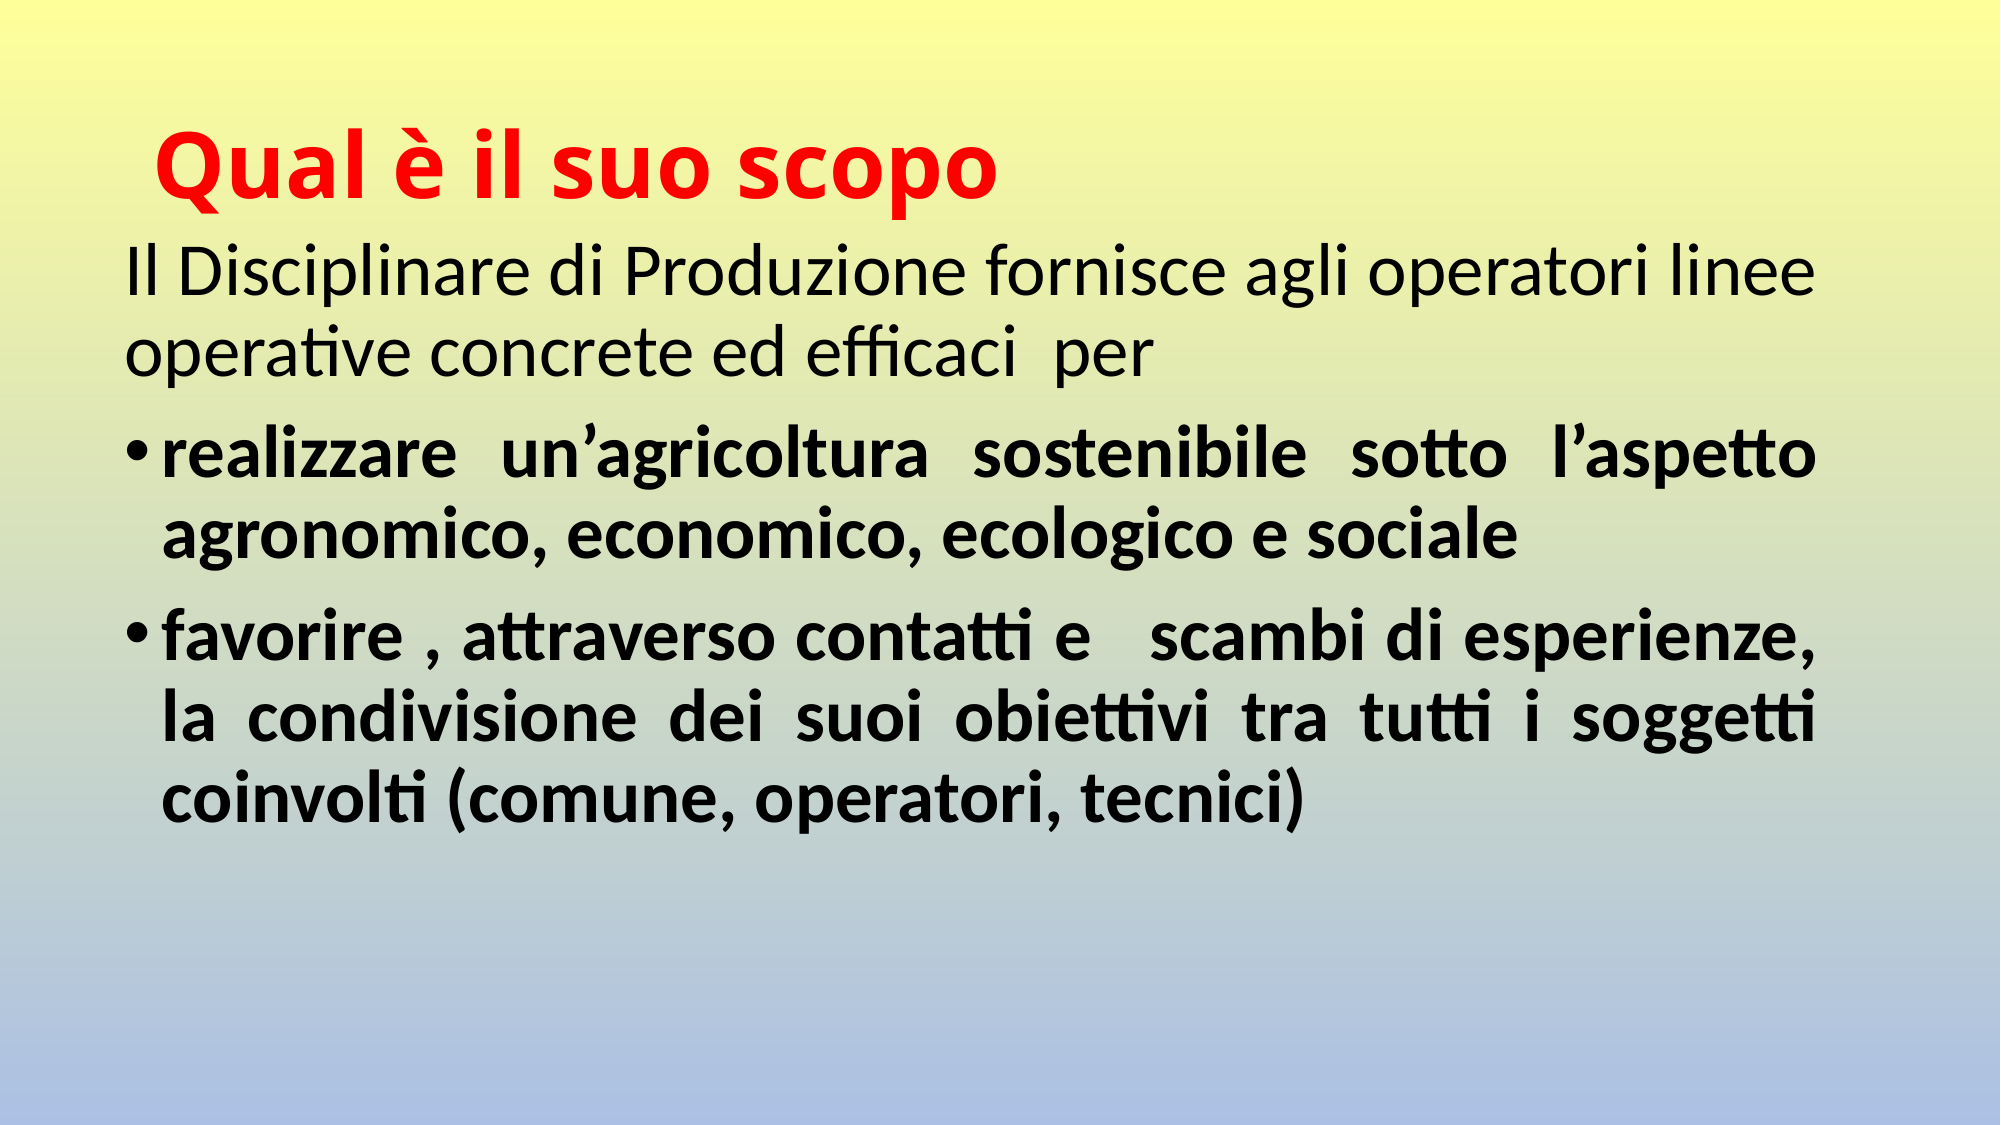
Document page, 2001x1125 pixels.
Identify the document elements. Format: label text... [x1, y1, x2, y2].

list Il Disciplinare di Produzione fornisce agli operatori linee operative concrete ed efficaci per realizzare un’agricoltura sostenibile sotto l’aspetto agronomico, economico, ecologico e sociale favorire , attraverso contatti e scambi di esperienze, la condivisione dei suoi obiettivi tra tutti i soggetti coinvolti (comune, operatori, tecnici) [109, 222, 1835, 937]
title Qual è il suo scopo [137, 59, 1863, 278]
